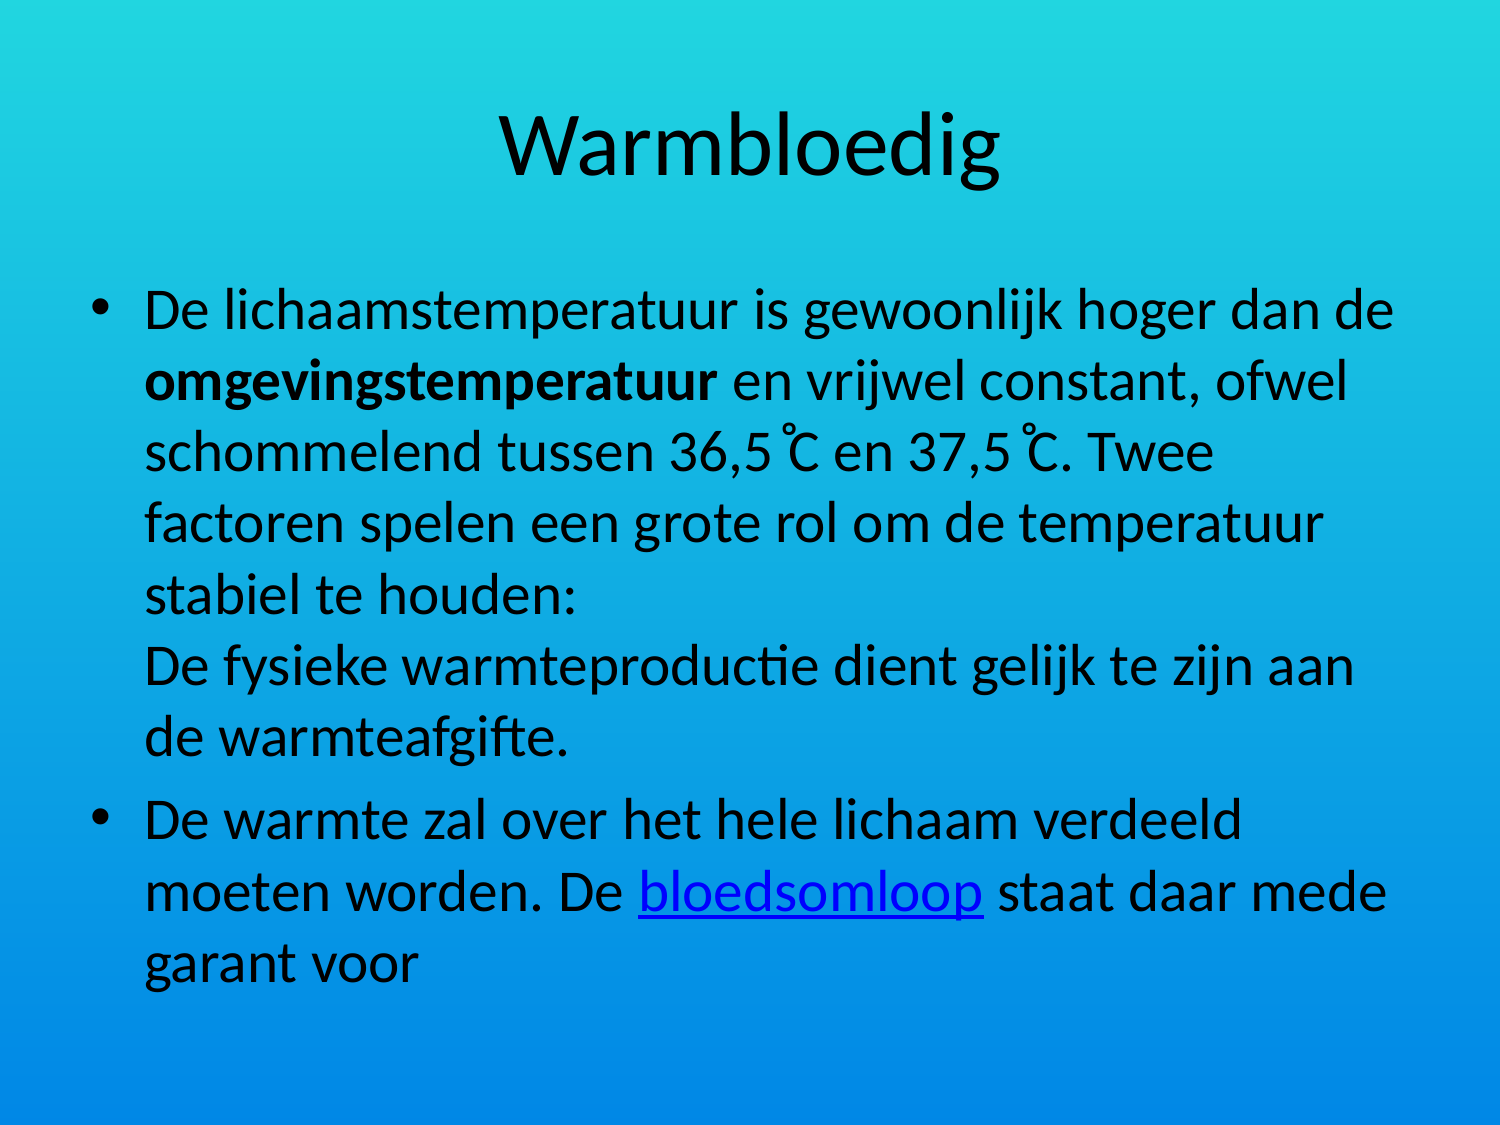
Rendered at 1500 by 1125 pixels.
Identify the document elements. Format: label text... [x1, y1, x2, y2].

list De lichaamstemperatuur is gewoonlijk hoger dan de omgevingstemperatuur en vrijwel constant, ofwel schommelend tussen 36,5 ̊C en 37,5 ̊C. Twee factoren spelen een grote rol om de temperatuur stabiel te houden: De fysieke warmteproductie dient gelijk te zijn aan de warmteafgifte. De warmte zal over het hele lichaam verdeeld moeten worden. De bloedsomloop staat daar mede garant voor [75, 262, 1425, 1005]
title Warmbloedig [75, 45, 1425, 233]
